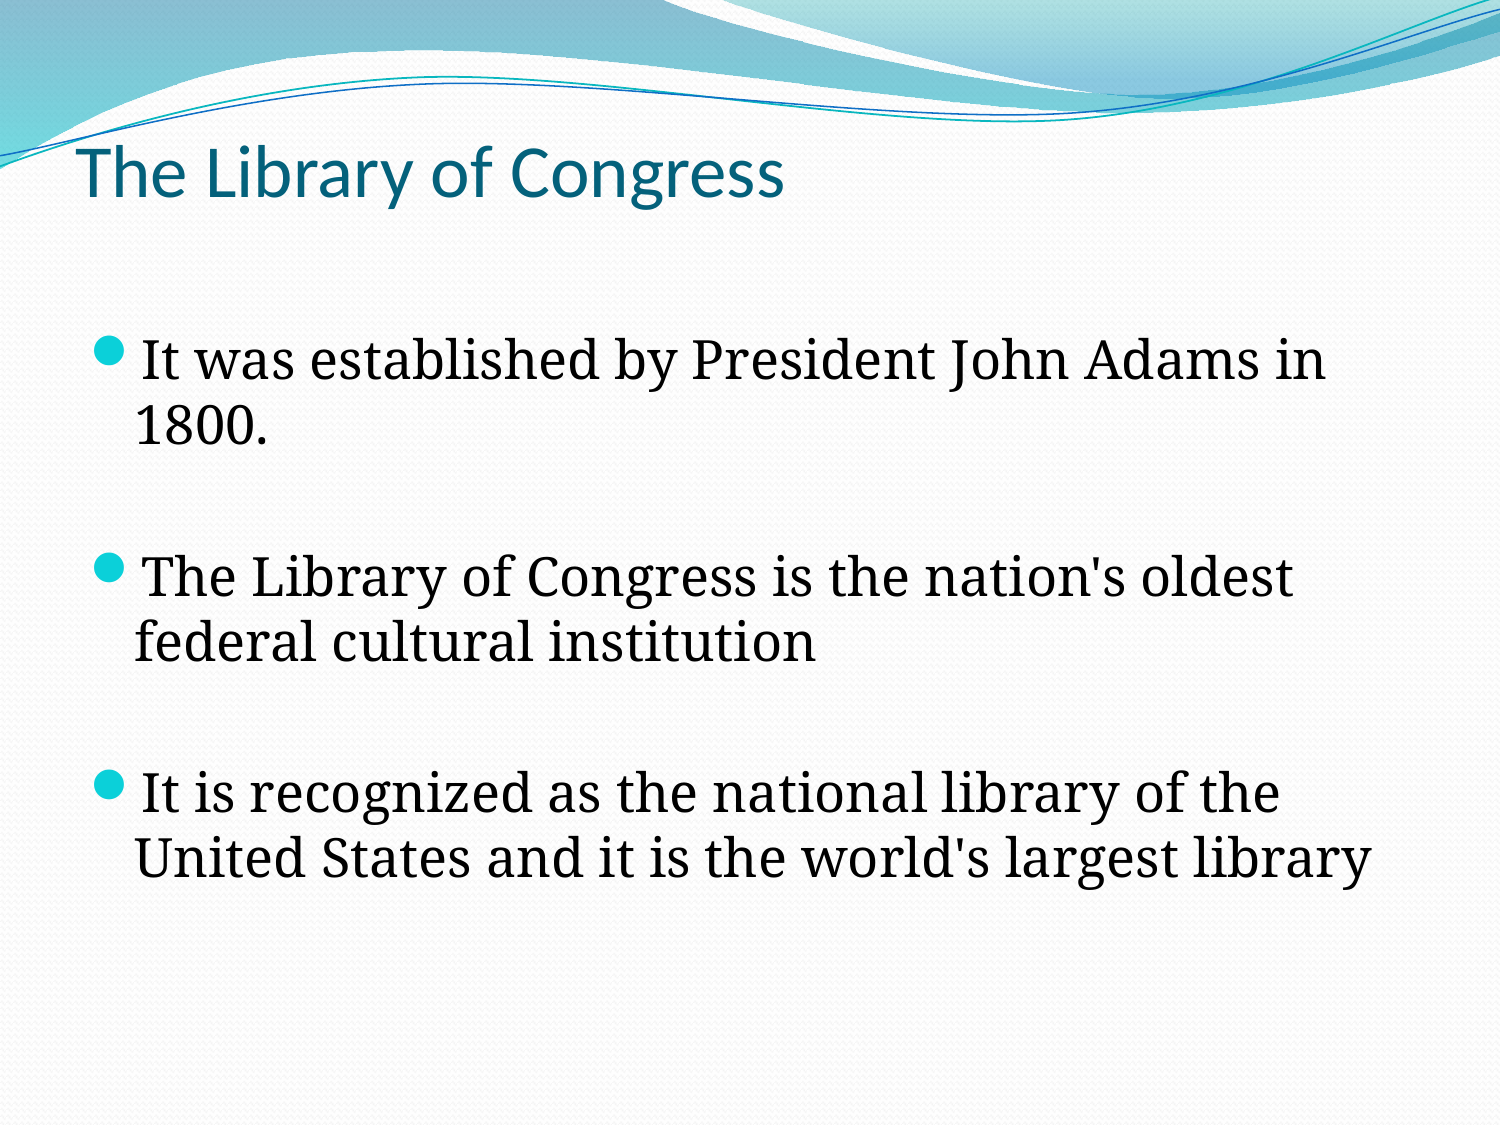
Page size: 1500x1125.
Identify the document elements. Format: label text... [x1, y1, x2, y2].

list It was established by President John Adams in 1800. The Library of Congress is the nation's oldest federal cultural institution It is recognized as the national library of the United States and it is the world's largest library [75, 317, 1425, 1038]
title The Library of Congress [75, 115, 1425, 303]
